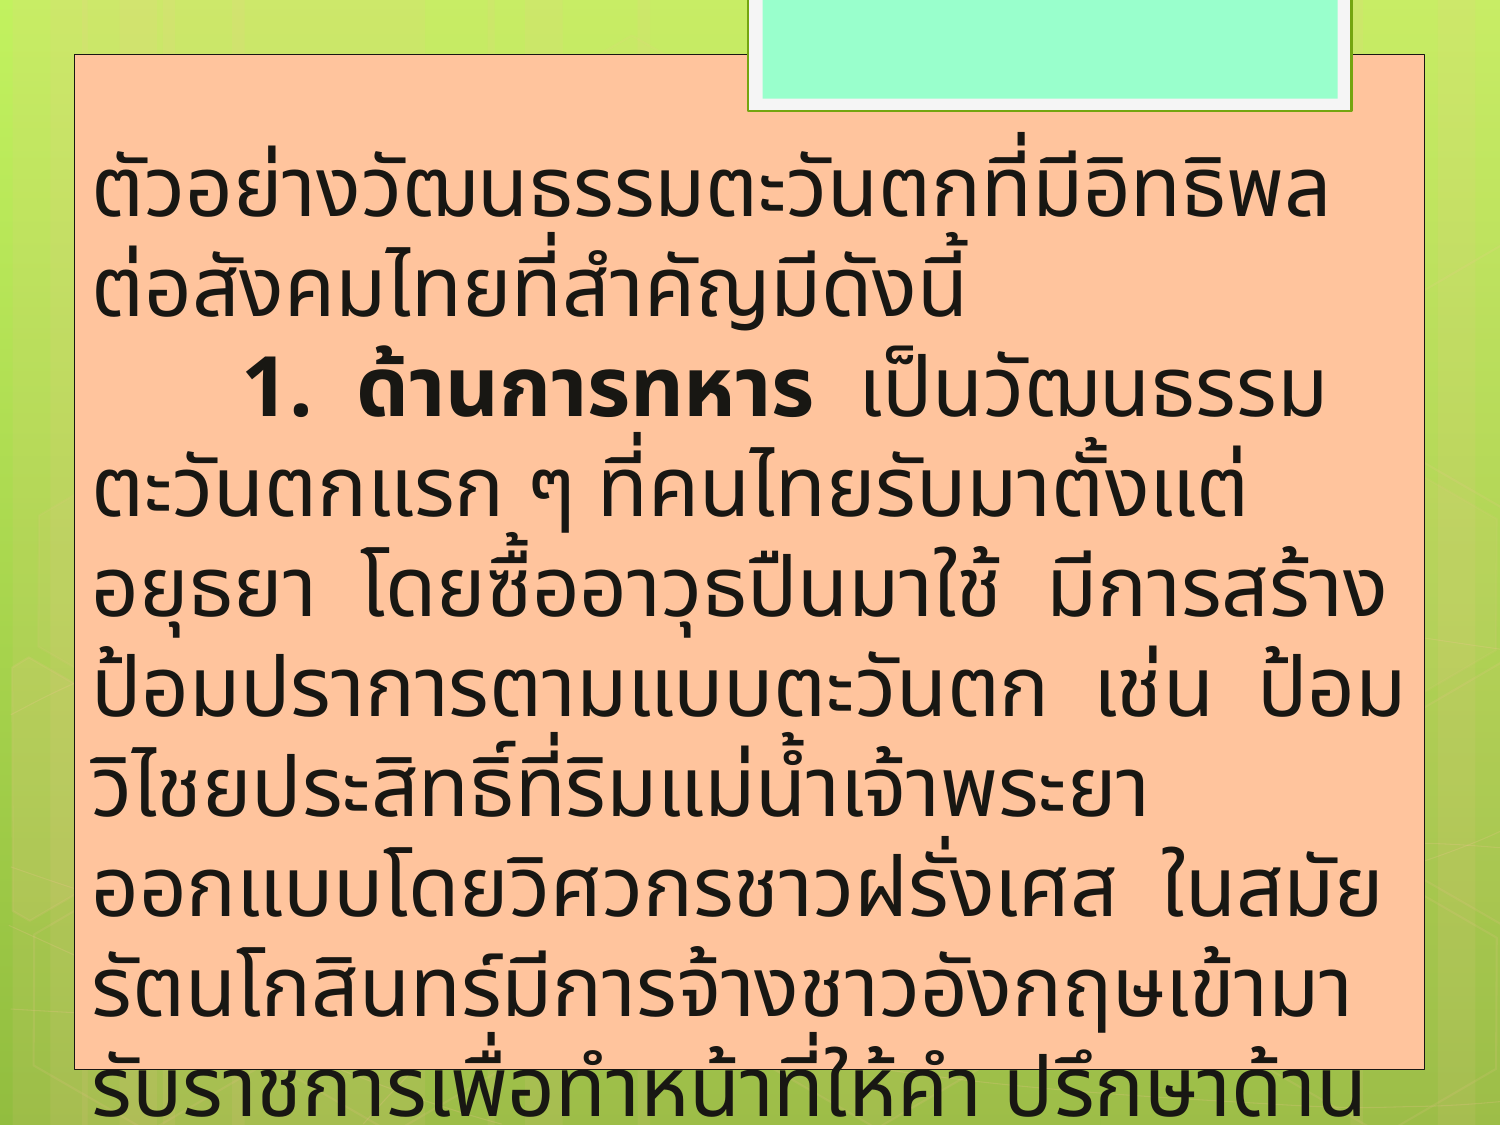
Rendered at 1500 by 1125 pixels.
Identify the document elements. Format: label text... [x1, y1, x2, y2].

list ตัวอย่างวัฒนธรรมตะวันตกที่มีอิทธิพลต่อสังคมไทยที่สำคัญมีดังนี้ 1. ด้านการทหาร เป็นวัฒนธรรมตะวันตกแรก ๆ ที่คนไทยรับมาตั้งแต่อยุธยา โดยซื้ออาวุธปืนมาใช้ มีการสร้างป้อมปราการตามแบบตะวันตก เช่น ป้อมวิไชยประสิทธิ์ที่ริมแม่น้ำเจ้าพระยา ออกแบบโดยวิศวกรชาวฝรั่งเศส ในสมัยรัตนโกสินทร์มีการจ้างชาวอังกฤษเข้ามารับราชการเพื่อทำหน้าที่ให้คำ ปรึกษาด้านการทหาร มีการตั้งโรงเรียนนายร้อย การฝึกหัดทหารแบบตะวันตก [76, 125, 1427, 1047]
